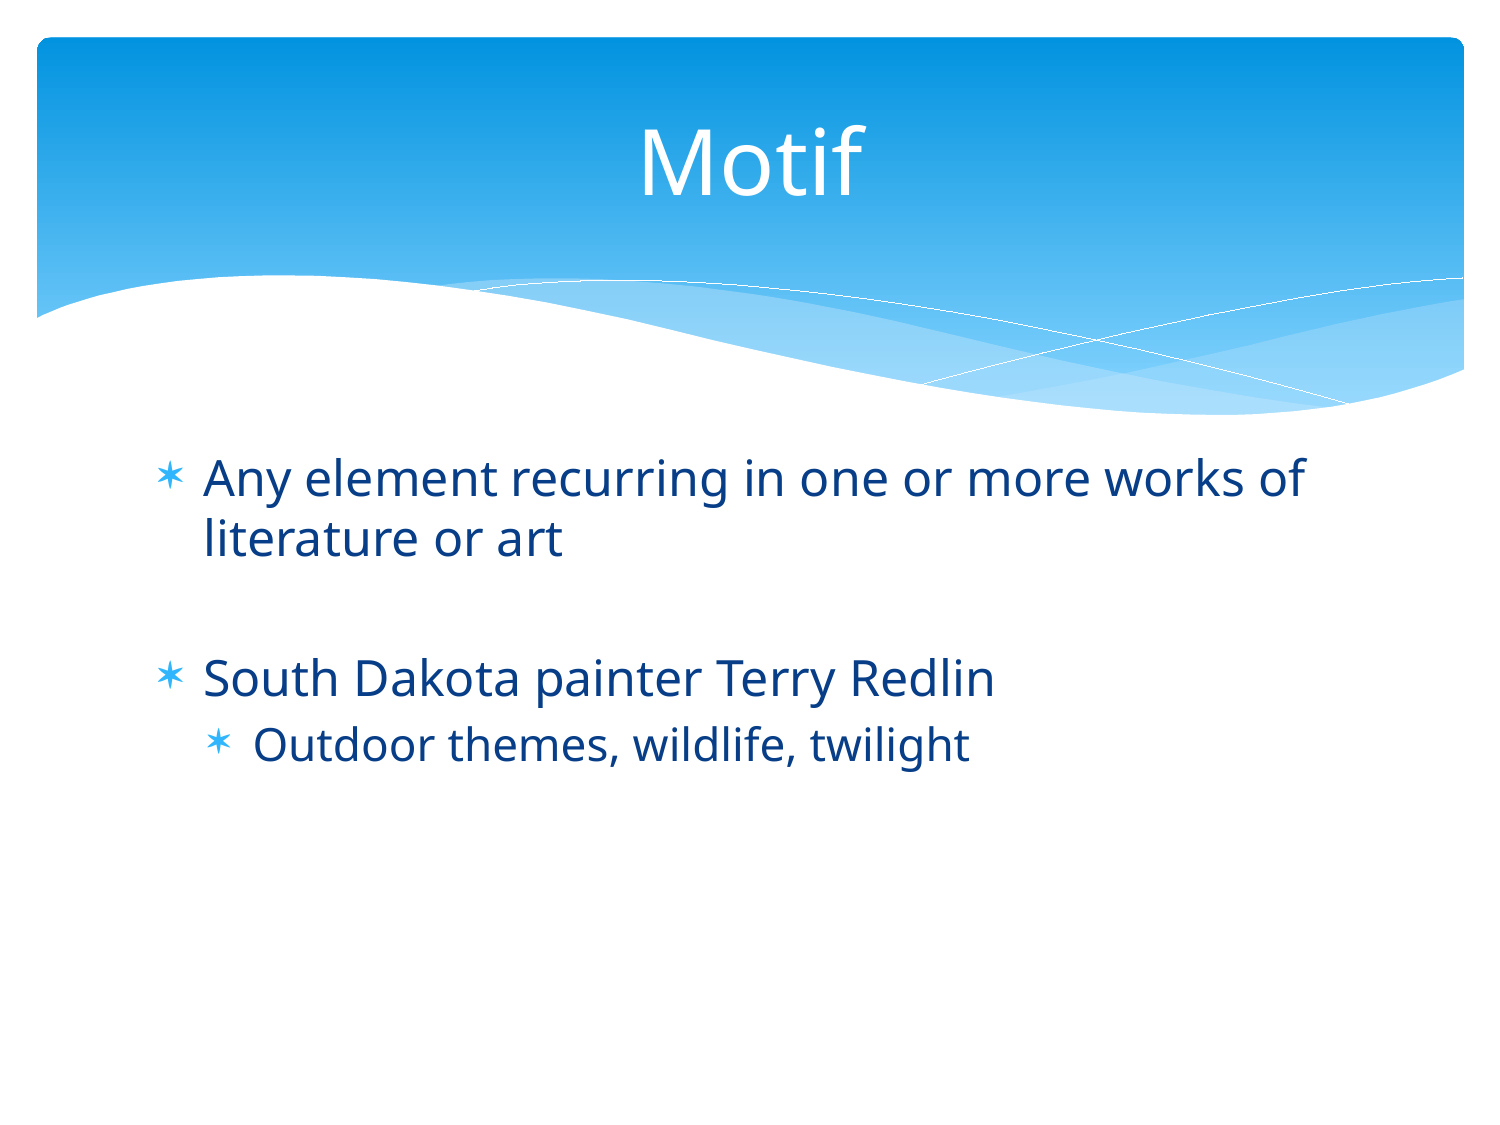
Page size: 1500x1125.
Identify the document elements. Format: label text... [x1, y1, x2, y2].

title Motif [75, 55, 1425, 261]
list Any element recurring in one or more works of literature or art South Dakota painter Terry Redlin Outdoor themes, wildlife, twilight [143, 438, 1359, 1005]
